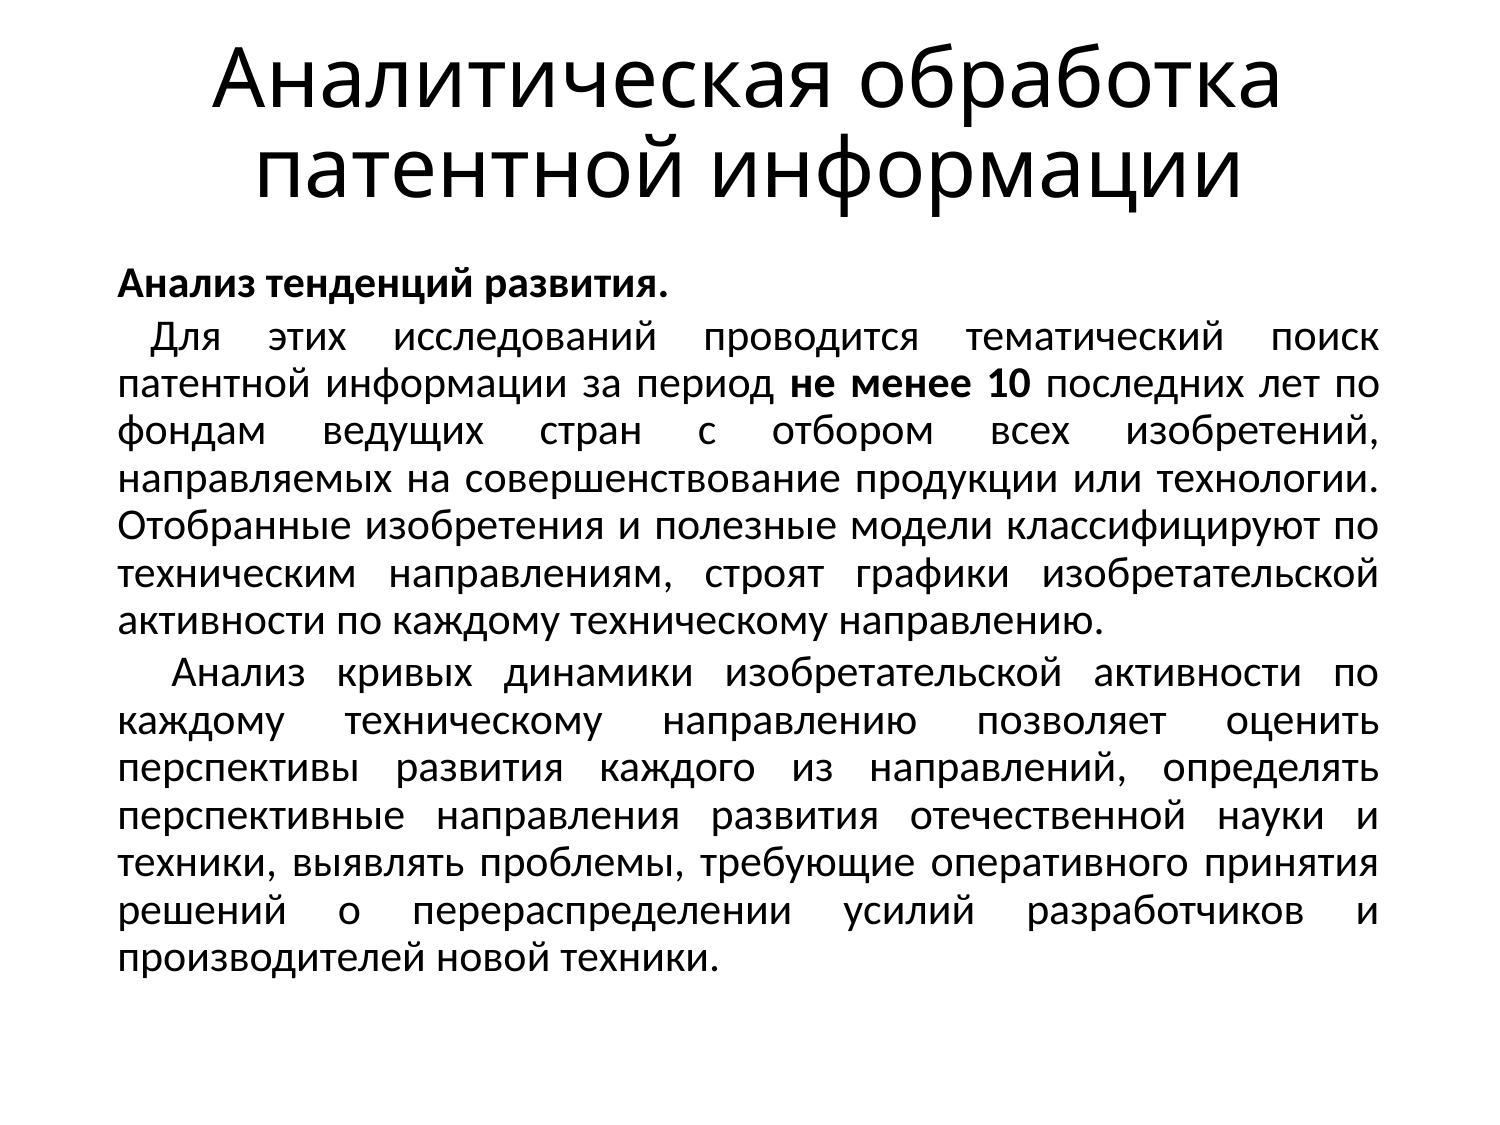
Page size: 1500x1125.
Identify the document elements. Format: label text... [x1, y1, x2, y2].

list Анализ тенденций развития. Для этих исследований проводится тематический поиск патентной информации за период не менее 10 последних лет по фондам ведущих стран с отбором всех изобретений, направляемых на совершенствование продукции или технологии. Отобранные изобретения и полезные модели классифицируют по техническим направлениям, строят графики изобретательской активности по каждому техническому направлению. Анализ кривых динамики изобретательской активности по каждому техническому направлению позволяет оценить перспективы развития каждого из направлений, определять перспективные направления развития отечественной науки и техники, выявлять проблемы, требующие оперативного принятия решений о перераспределении усилий разработчиков и производителей новой техники. [102, 252, 1397, 1014]
title Аналитическая обработка патентной информации [102, 41, 1397, 224]
